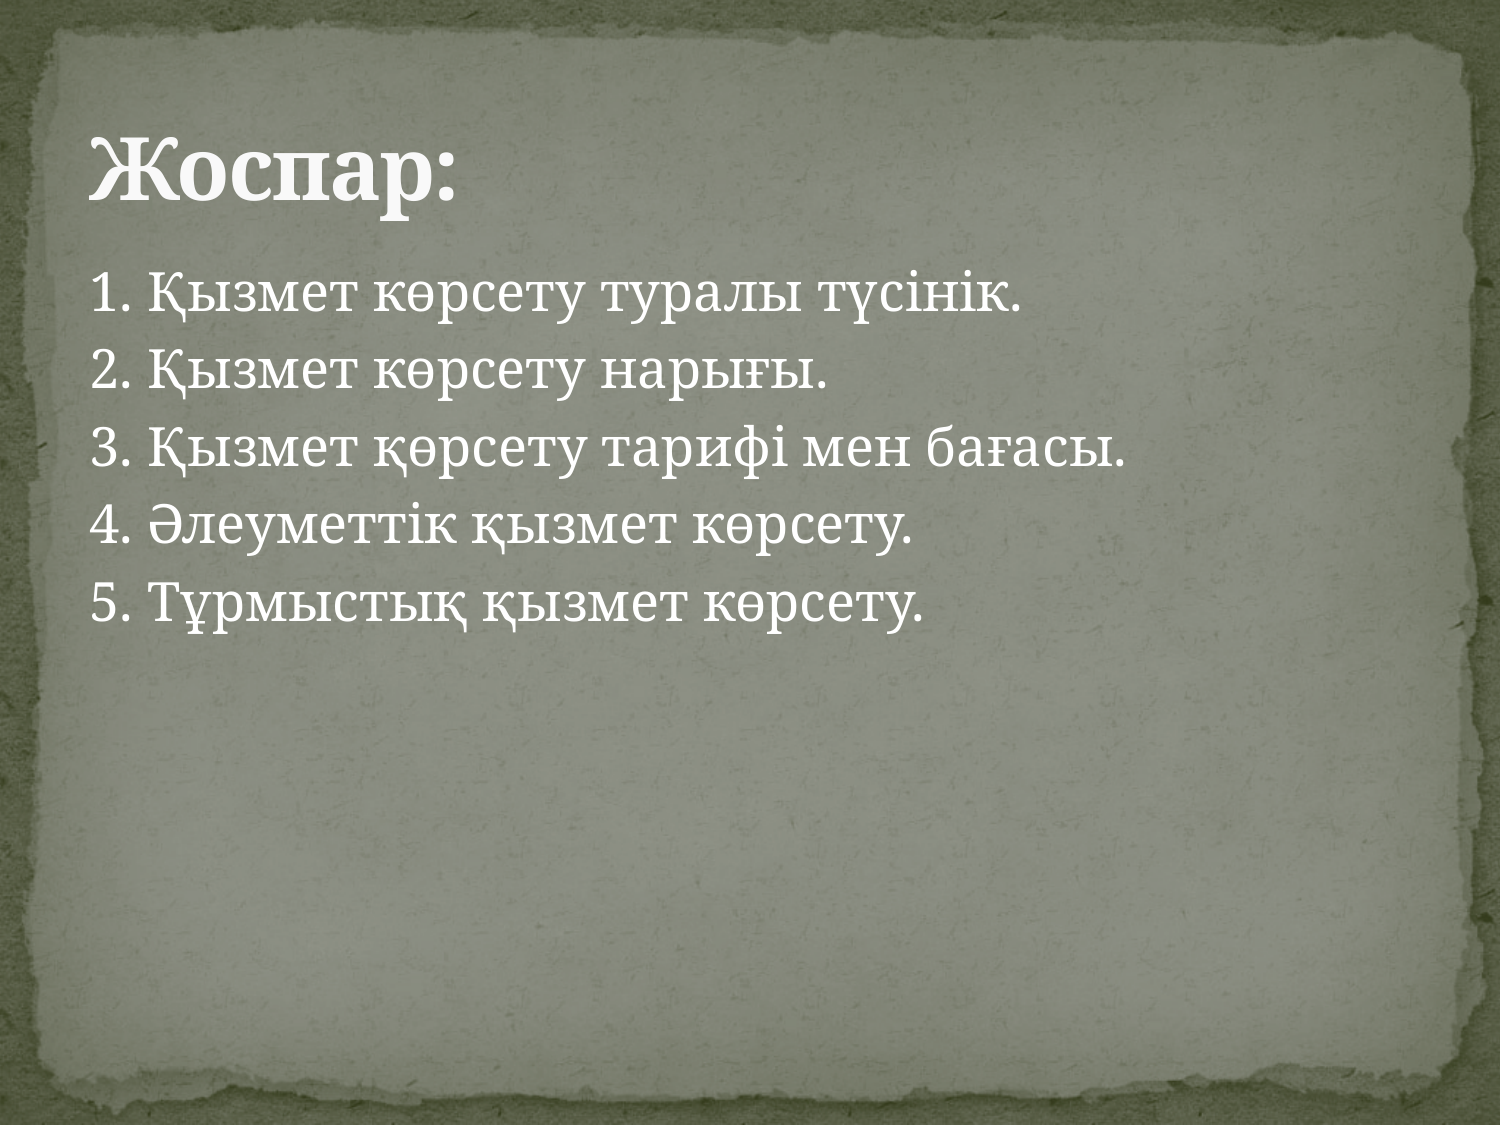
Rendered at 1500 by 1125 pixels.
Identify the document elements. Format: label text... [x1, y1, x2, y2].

list 1. Қызмет көрсету туралы түсінік. 2. Қызмет көрсету нарығы. 3. Қызмет қөрсету тарифі мен бағасы. 4. Әлеуметтік қызмет көрсету. 5. Тұрмыстық қызмет көрсету. [75, 249, 1425, 1000]
title Жоспар: [74, 24, 1425, 225]
